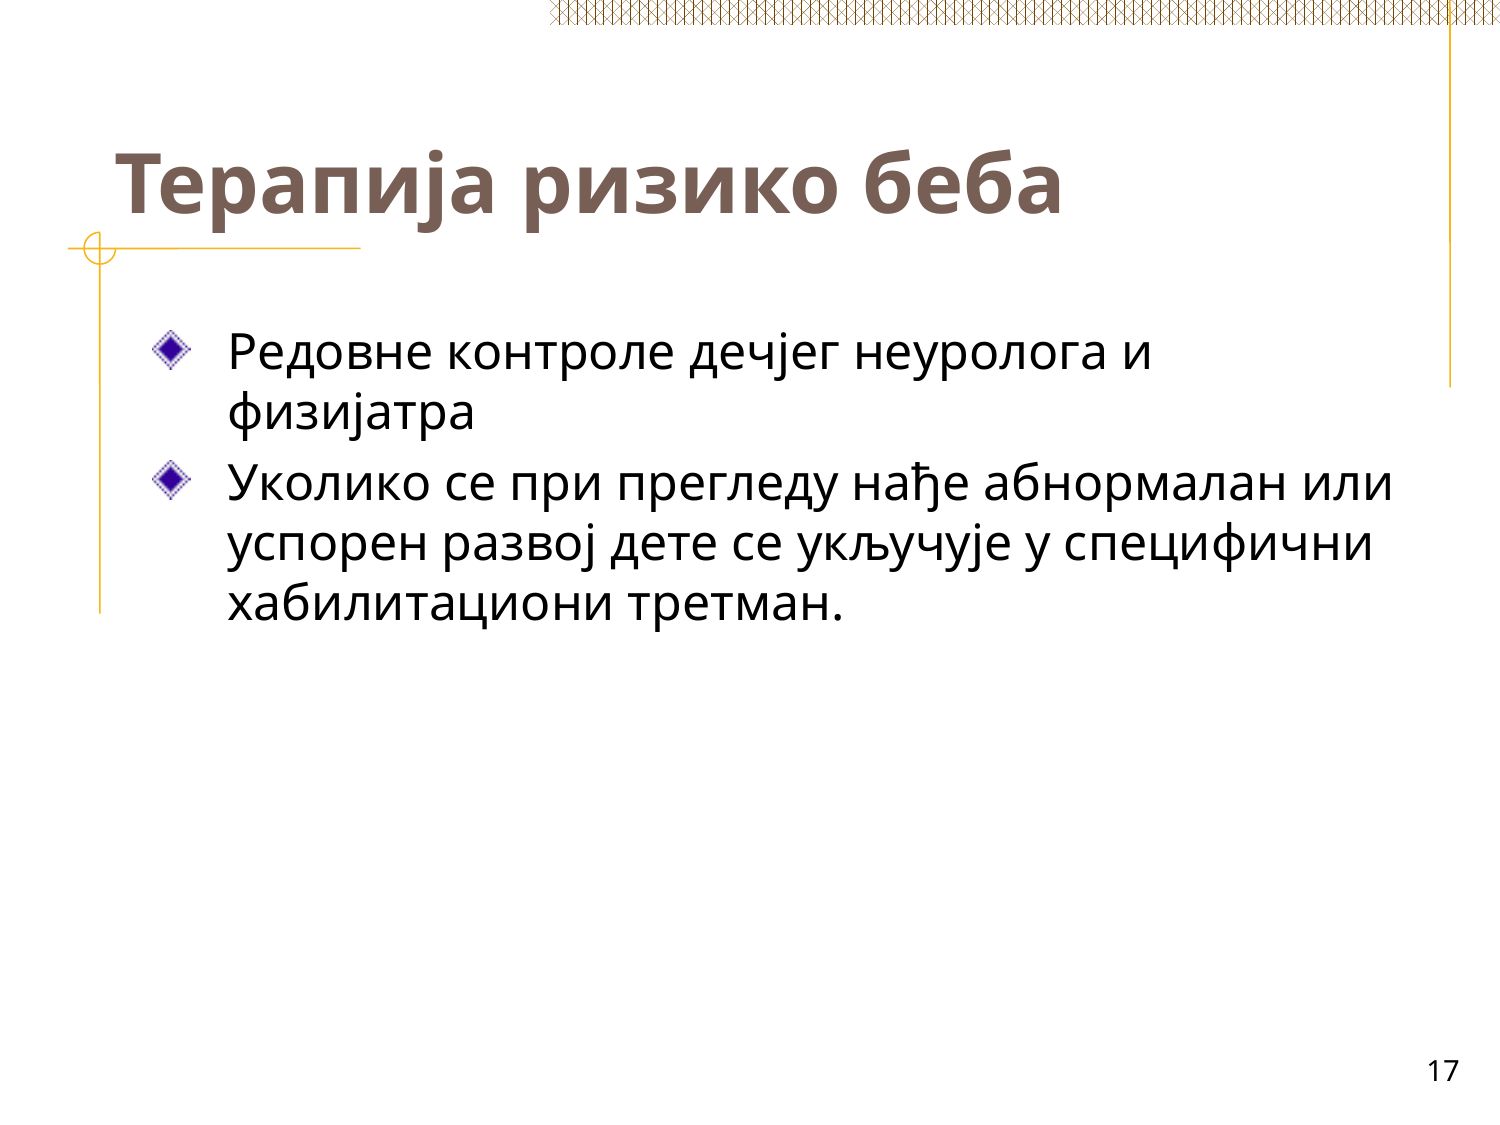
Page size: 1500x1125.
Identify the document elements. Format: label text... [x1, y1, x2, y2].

picture [152, 460, 191, 500]
title Терапија ризико беба [99, 49, 1376, 238]
picture [152, 330, 191, 370]
list Редовне контроле дечјег неуролога и физијатра Уколико се при прегледу нађе абнормалан или успорен развој дете се укључује у специфични хабилитациони третман. [137, 312, 1413, 988]
slide_number 17 [1162, 1025, 1475, 1100]
